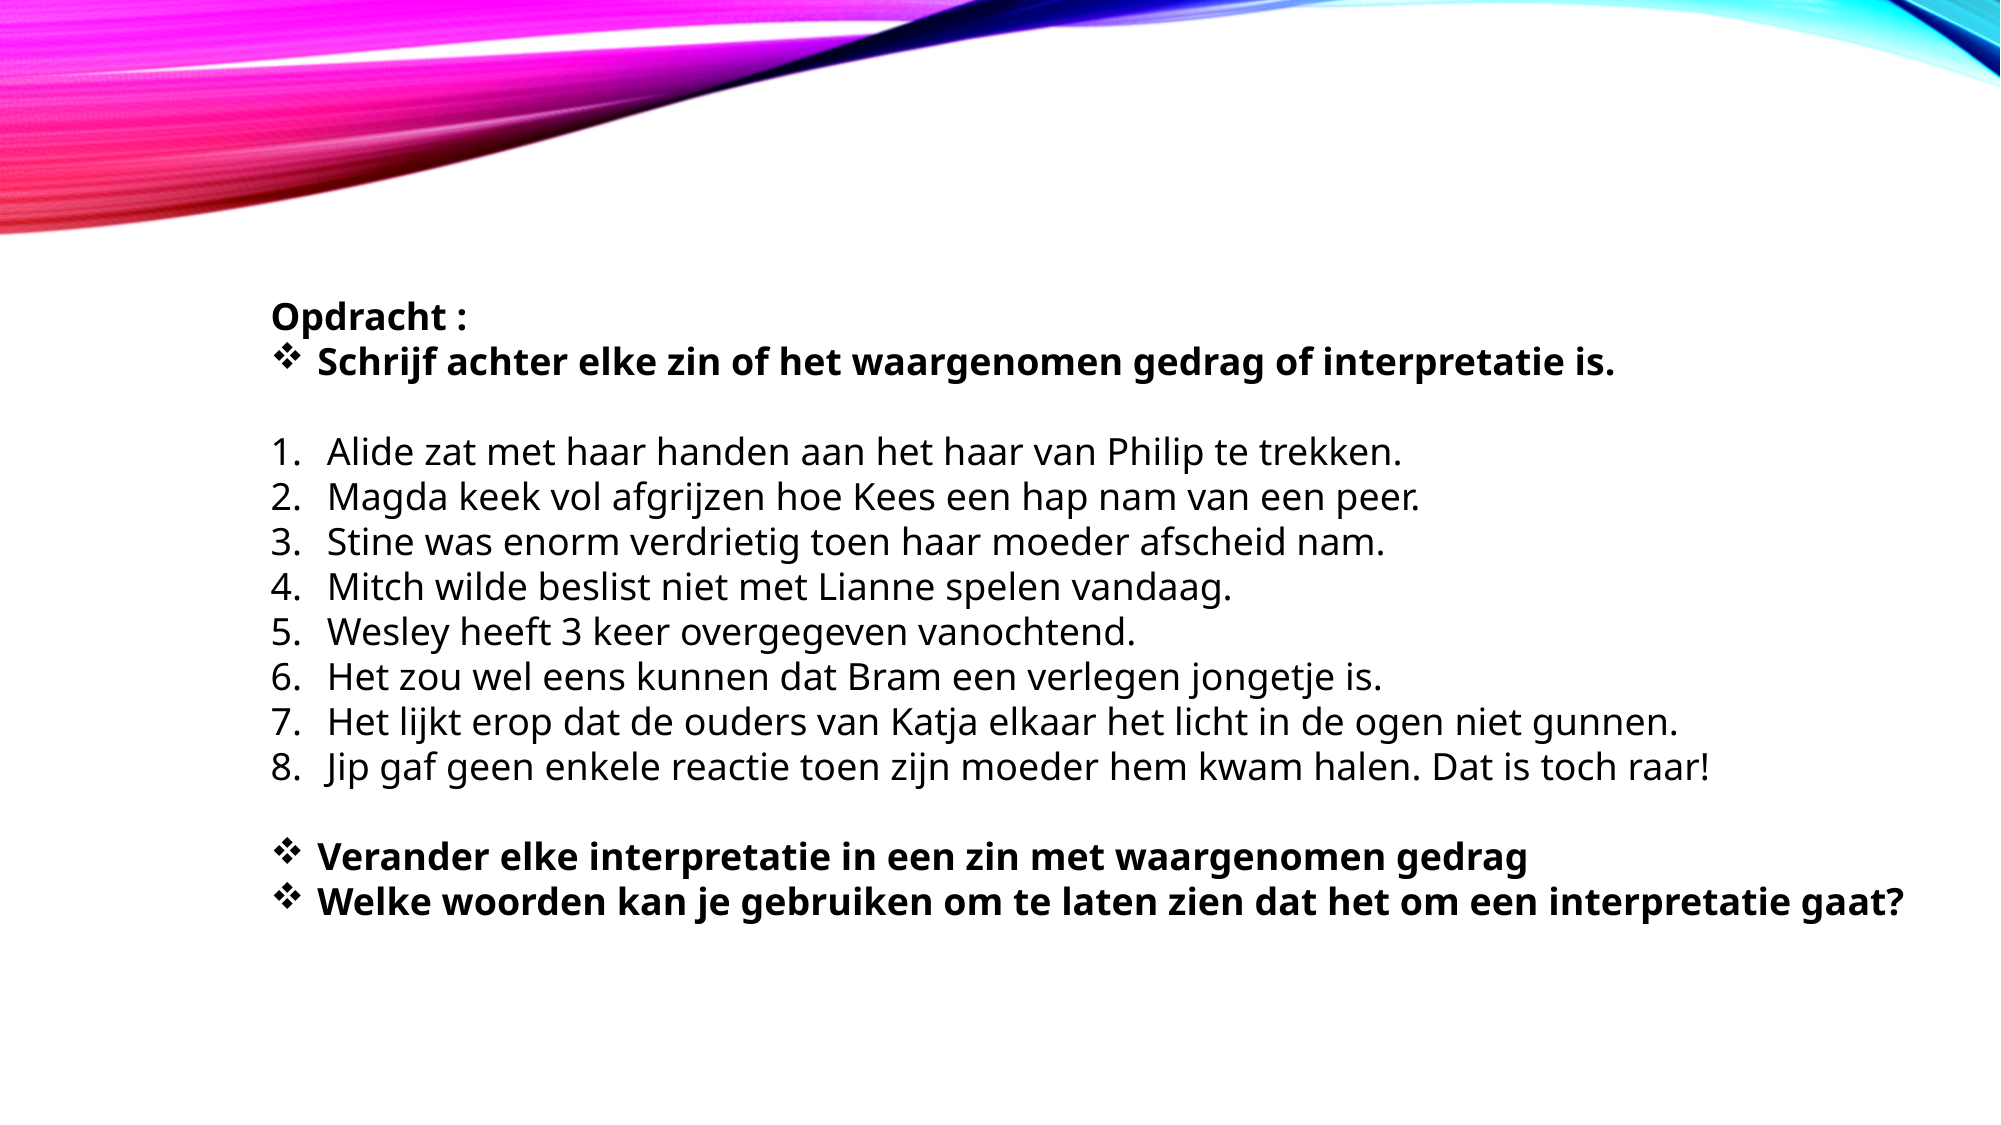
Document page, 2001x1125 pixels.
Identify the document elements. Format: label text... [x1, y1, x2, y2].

picture [1910, 0, 2000, 45]
picture [0, 0, 2000, 237]
text_box Opdracht : Schrijf achter elke zin of het waargenomen gedrag of interpretatie is. Alide zat met haar handen aan het haar van Philip te trekken. Magda keek vol afgrijzen hoe Kees een hap nam van een peer. Stine was enorm verdrietig toen haar moeder afscheid nam. Mitch wilde beslist niet met Lianne spelen vandaag. Wesley heeft 3 keer overgegeven vanochtend. Het zou wel eens kunnen dat Bram een verlegen jongetje is. Het lijkt erop dat de ouders van Katja elkaar het licht in de ogen niet gunnen. Jip gaf geen enkele reactie toen zijn moeder hem kwam halen. Dat is toch raar! Verander elke interpretatie in een zin met waargenomen gedrag Welke woorden kan je gebruiken om te laten zien dat het om een interpretatie gaat? [255, 285, 1922, 931]
picture [1890, 0, 2000, 75]
